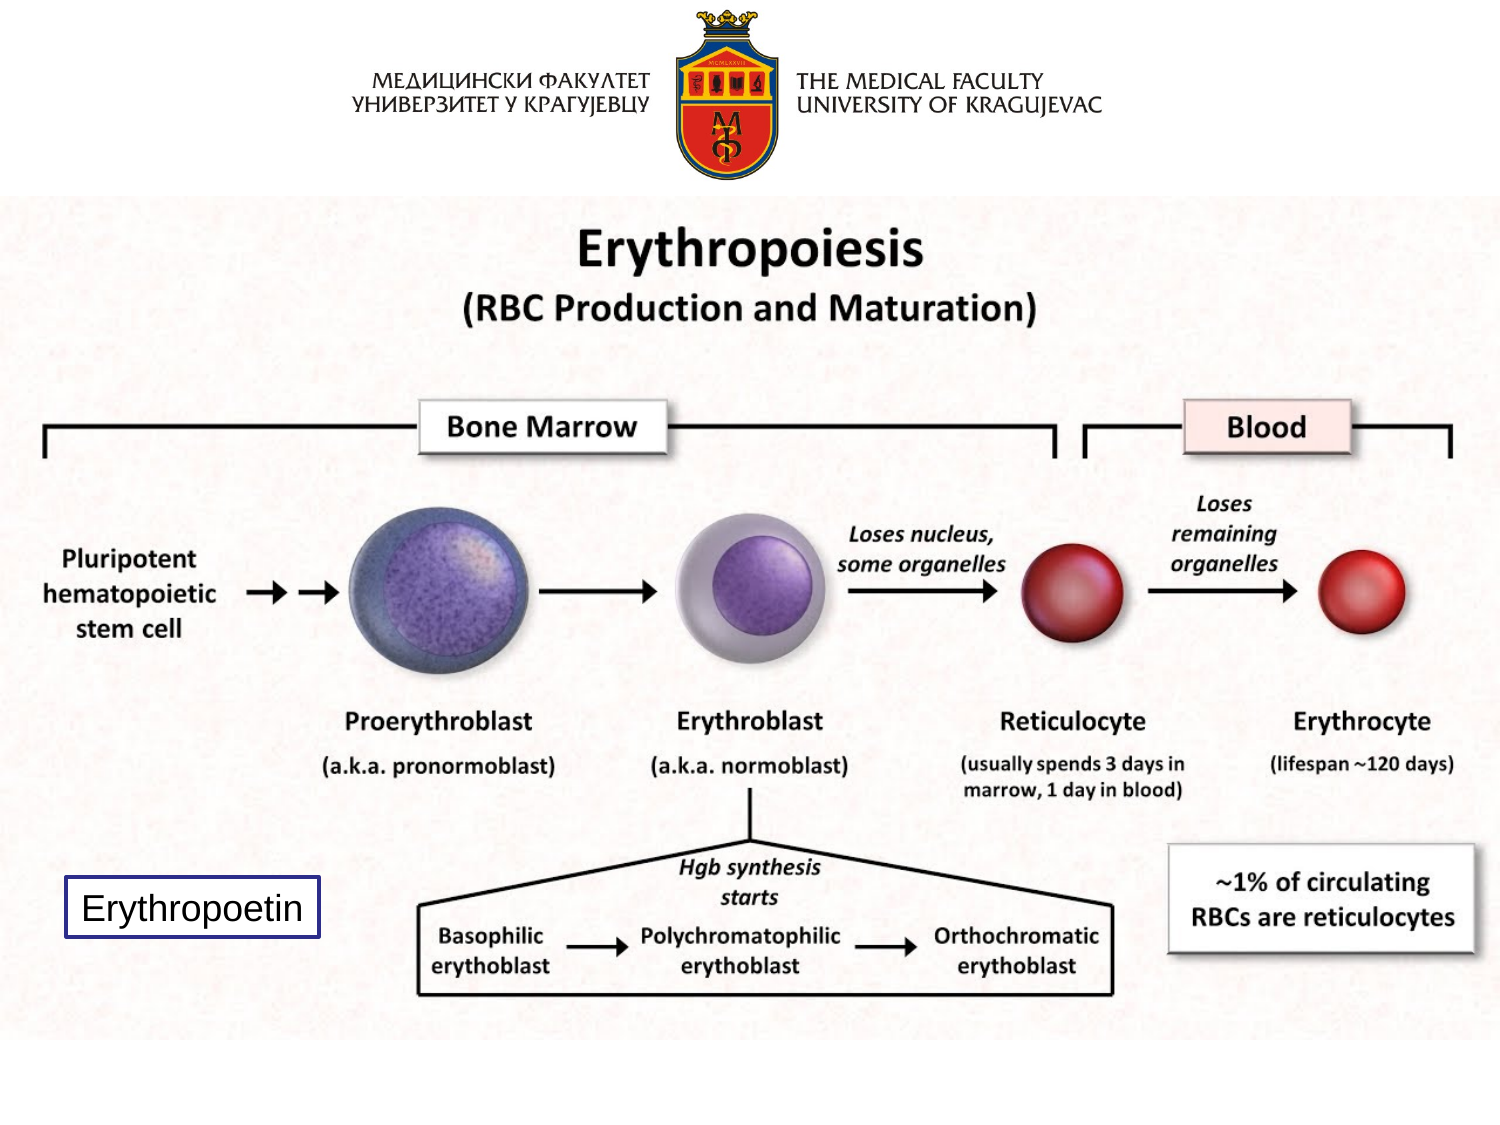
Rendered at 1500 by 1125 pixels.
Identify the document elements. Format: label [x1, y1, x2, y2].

picture [0, 195, 1500, 1041]
picture [328, 0, 1125, 191]
